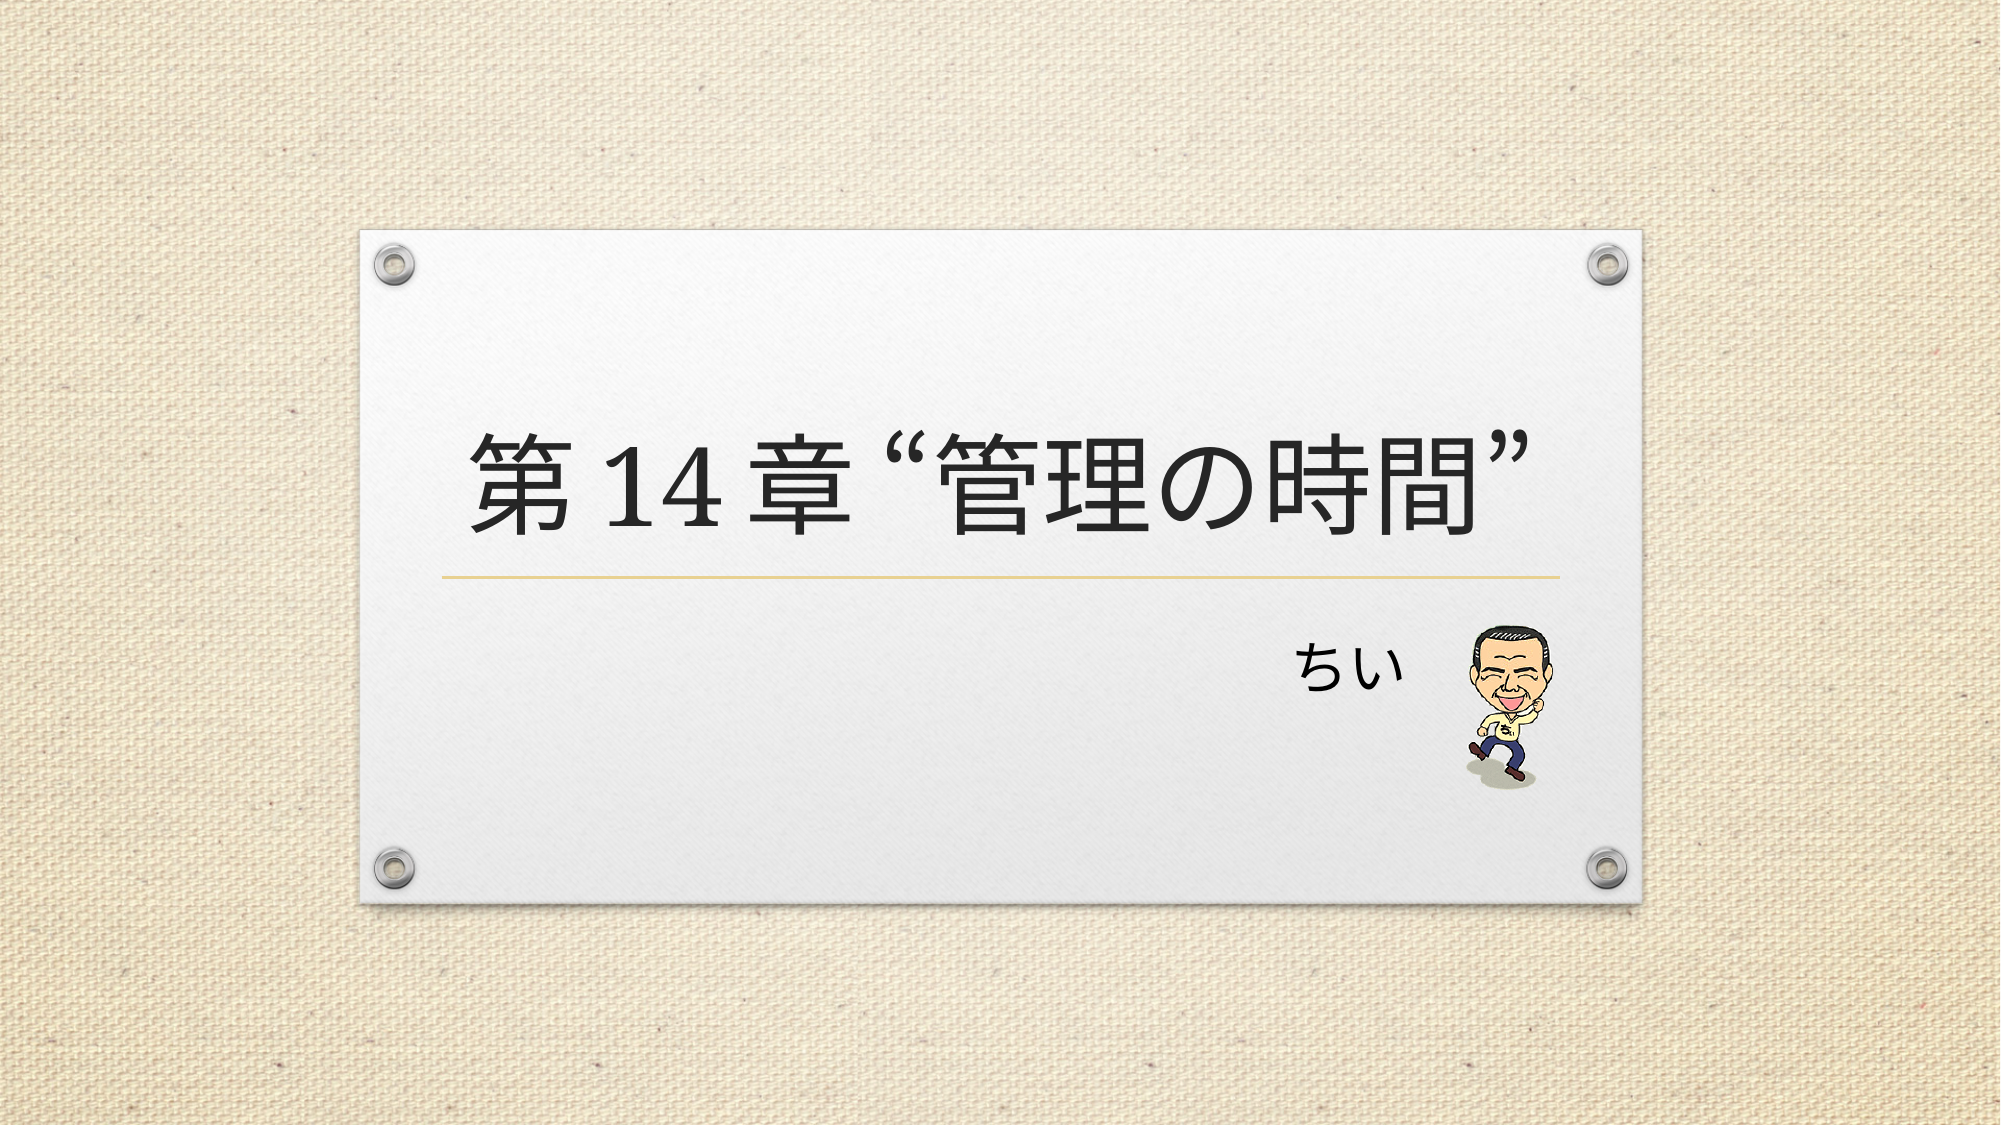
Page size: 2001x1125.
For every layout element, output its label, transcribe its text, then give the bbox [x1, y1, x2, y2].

picture [0, 0, 2001, 1125]
title 第14章 “管理の時間” [441, 306, 1560, 556]
subtitle ちい [1055, 624, 1422, 766]
